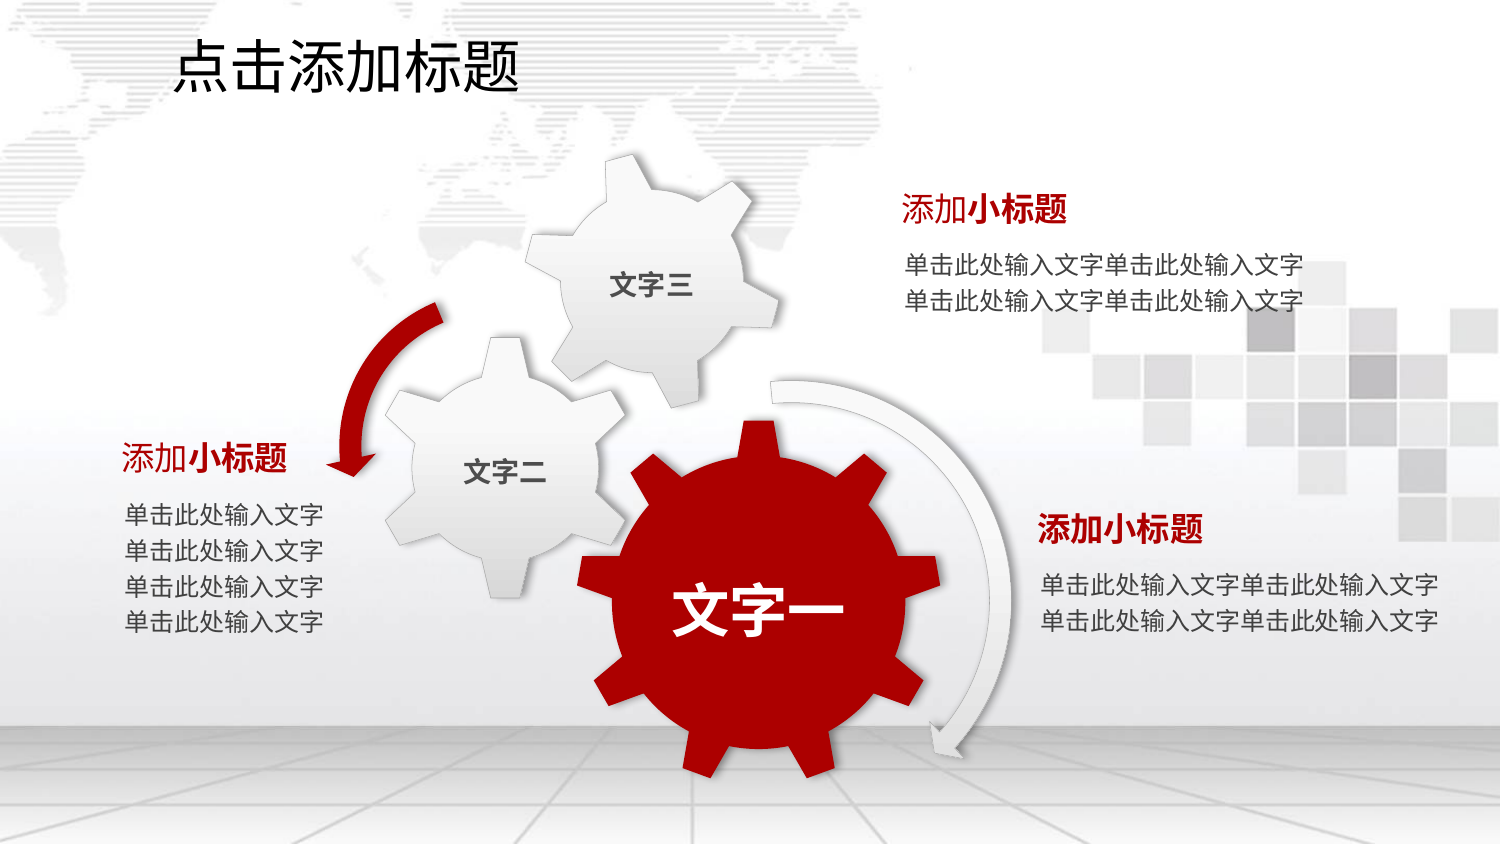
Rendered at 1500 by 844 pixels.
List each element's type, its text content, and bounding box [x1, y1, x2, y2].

text_box 单击此处输入文字单击此处输入文字 单击此处输入文字单击此处输入文字 [889, 236, 1424, 324]
text_box 添加小标题 [121, 423, 370, 483]
text_box 点击添加标题 [156, 22, 550, 108]
text_box 文字二 [385, 337, 626, 598]
text_box [770, 380, 1012, 759]
text_box 单击此处输入文字单击此处输入文字 单击此处输入文字单击此处输入文字 [1025, 556, 1500, 643]
picture [0, 0, 1500, 844]
text_box [370, 453, 377, 460]
text_box 文字一 [577, 420, 941, 779]
text_box 添加小标题 [901, 174, 1093, 234]
text_box 添加小标题 [1037, 494, 1243, 554]
text_box 单击此处输入文字 单击此处输入文字 单击此处输入文字 单击此处输入文字 [109, 485, 420, 645]
text_box [341, 302, 444, 423]
text_box 文字三 [525, 154, 779, 409]
